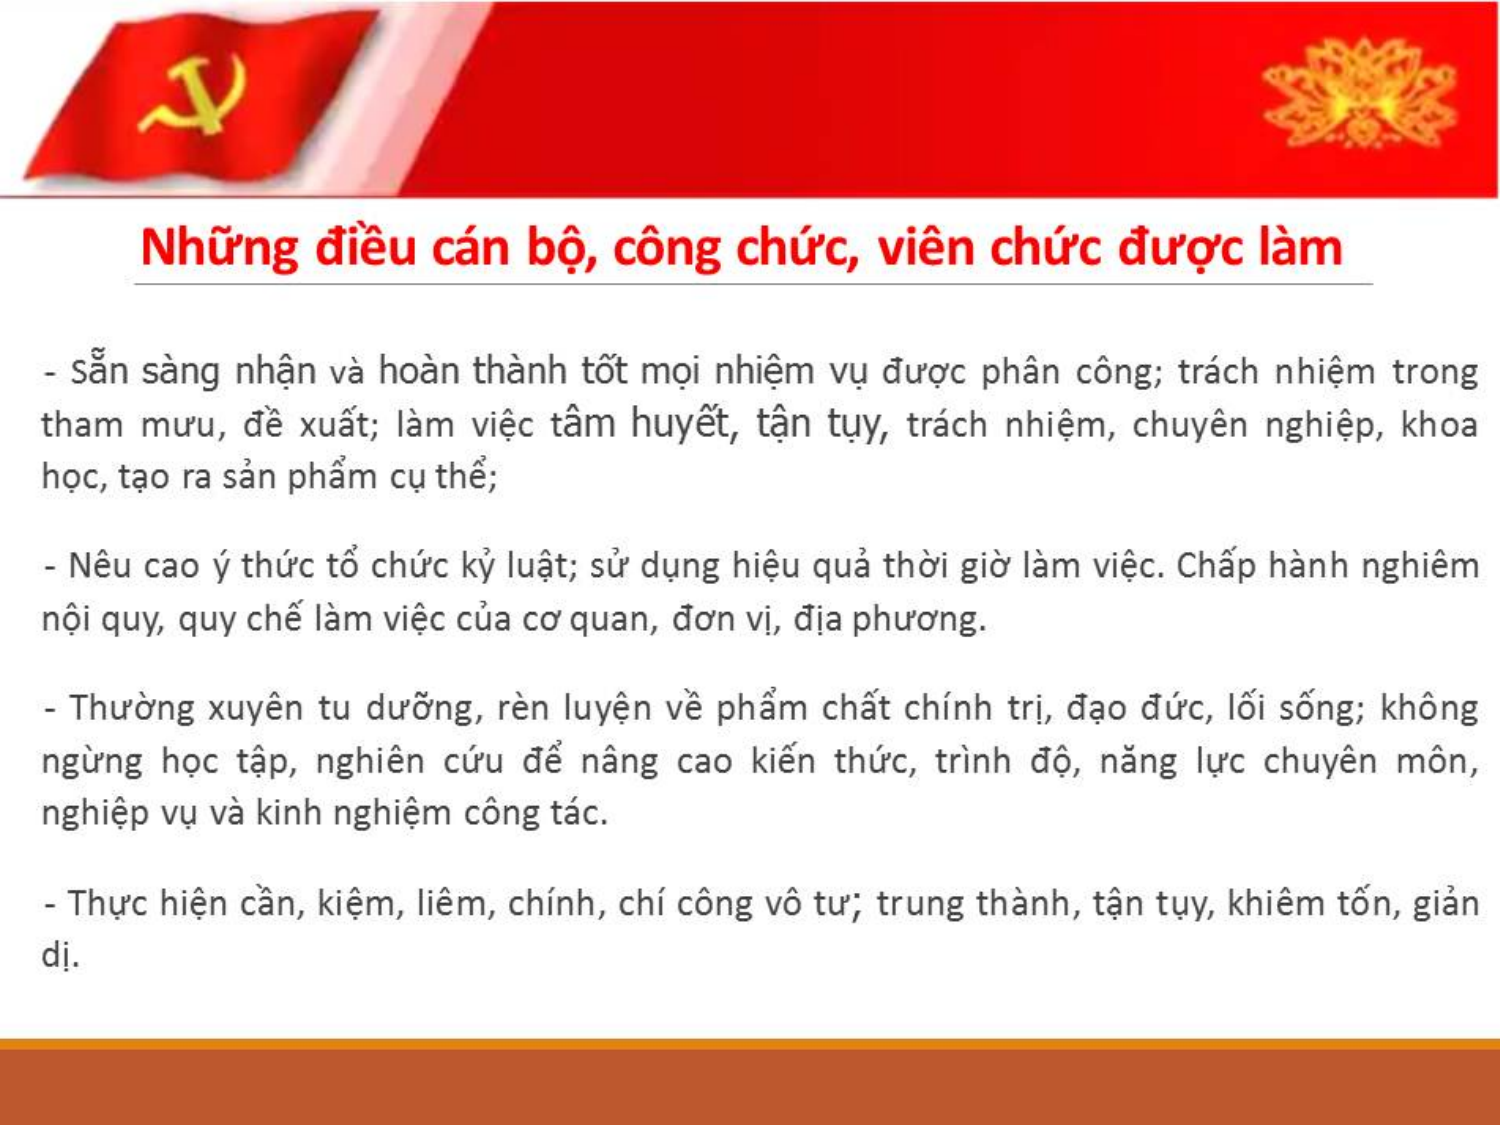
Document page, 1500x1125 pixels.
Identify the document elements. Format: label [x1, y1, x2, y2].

list [0, 0, 1500, 1125]
